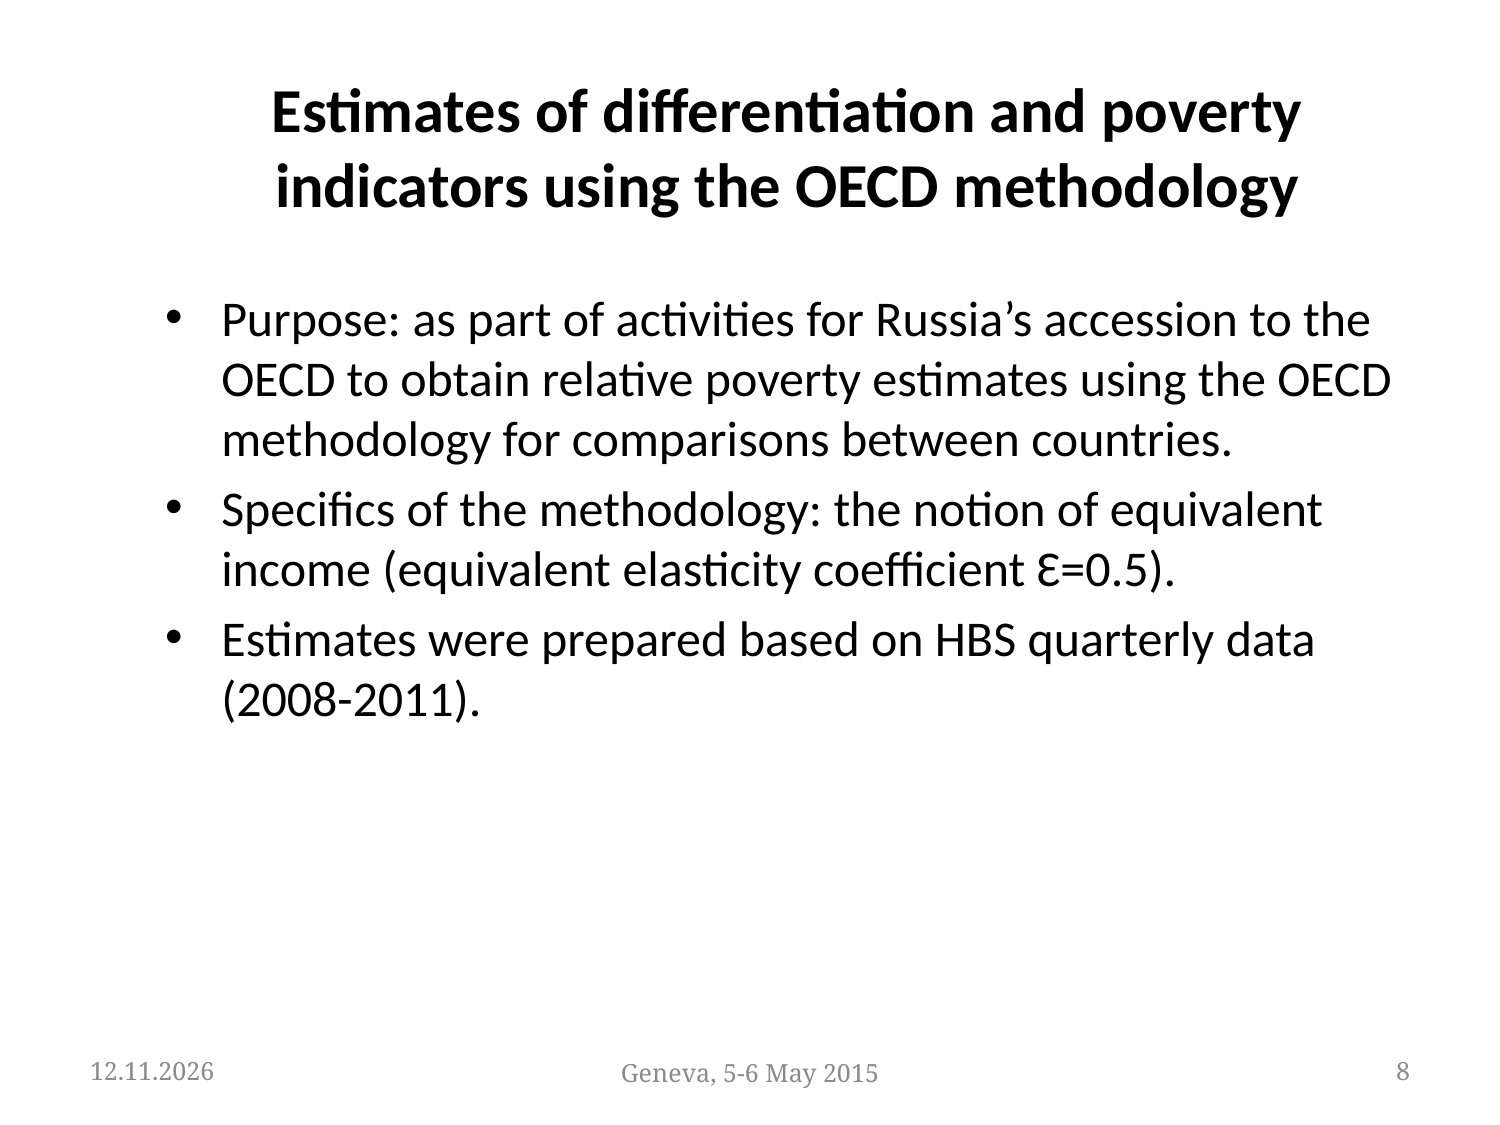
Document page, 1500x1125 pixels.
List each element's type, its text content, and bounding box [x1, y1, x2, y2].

title Estimates of differentiation and poverty indicators using the OECD methodology [150, 45, 1425, 244]
slide_number 8 [1074, 1042, 1425, 1103]
list Purpose: as part of activities for Russia’s accession to the OECD to obtain relative poverty estimates using the OECD methodology for comparisons between countries. Specifics of the methodology: the notion of equivalent income (equivalent elasticity coefficient Ɛ=0.5). Estimates were prepared based on HBS quarterly data (2008-2011). [150, 278, 1425, 1006]
footer Geneva, 5-6 May 2015 [512, 1042, 988, 1103]
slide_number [75, 1042, 425, 1103]
